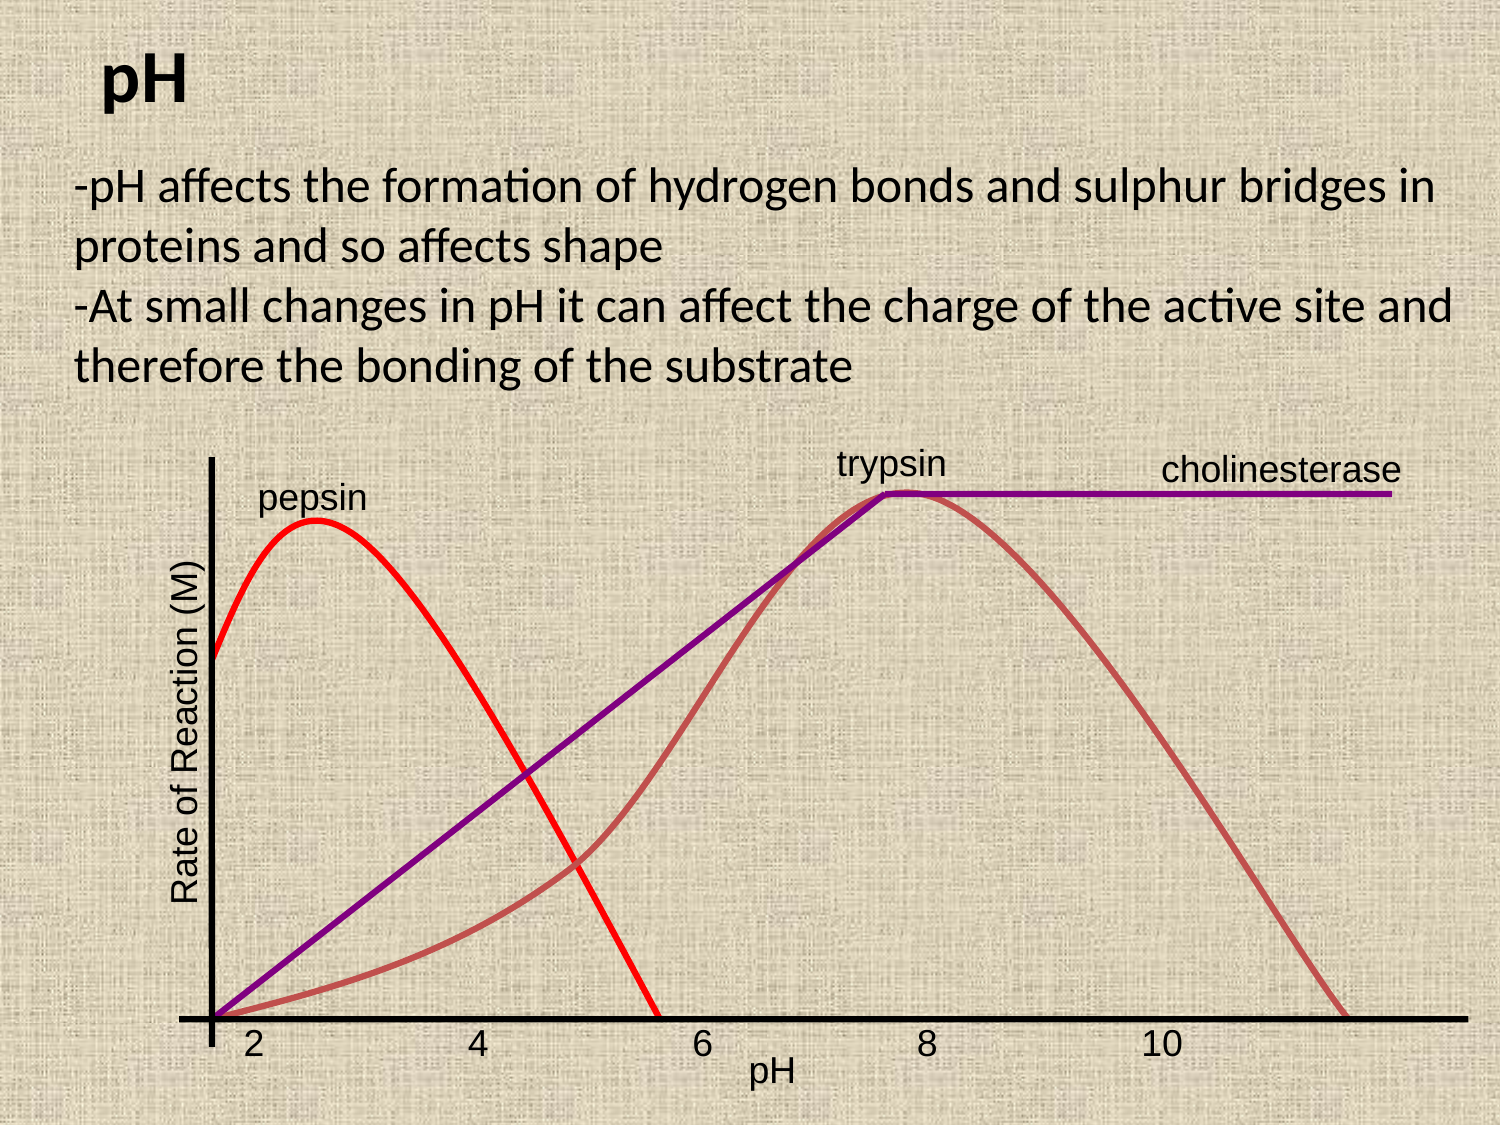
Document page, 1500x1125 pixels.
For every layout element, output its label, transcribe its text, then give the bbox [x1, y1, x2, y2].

title -pH affects the formation of hydrogen bonds and sulphur bridges in proteins and so affects shape -At small changes in pH it can affect the charge of the active site and therefore the bonding of the substrate [58, 138, 1500, 408]
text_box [147, 431, 1469, 1100]
text_box pH [85, 20, 204, 125]
picture [0, 0, 1500, 1125]
